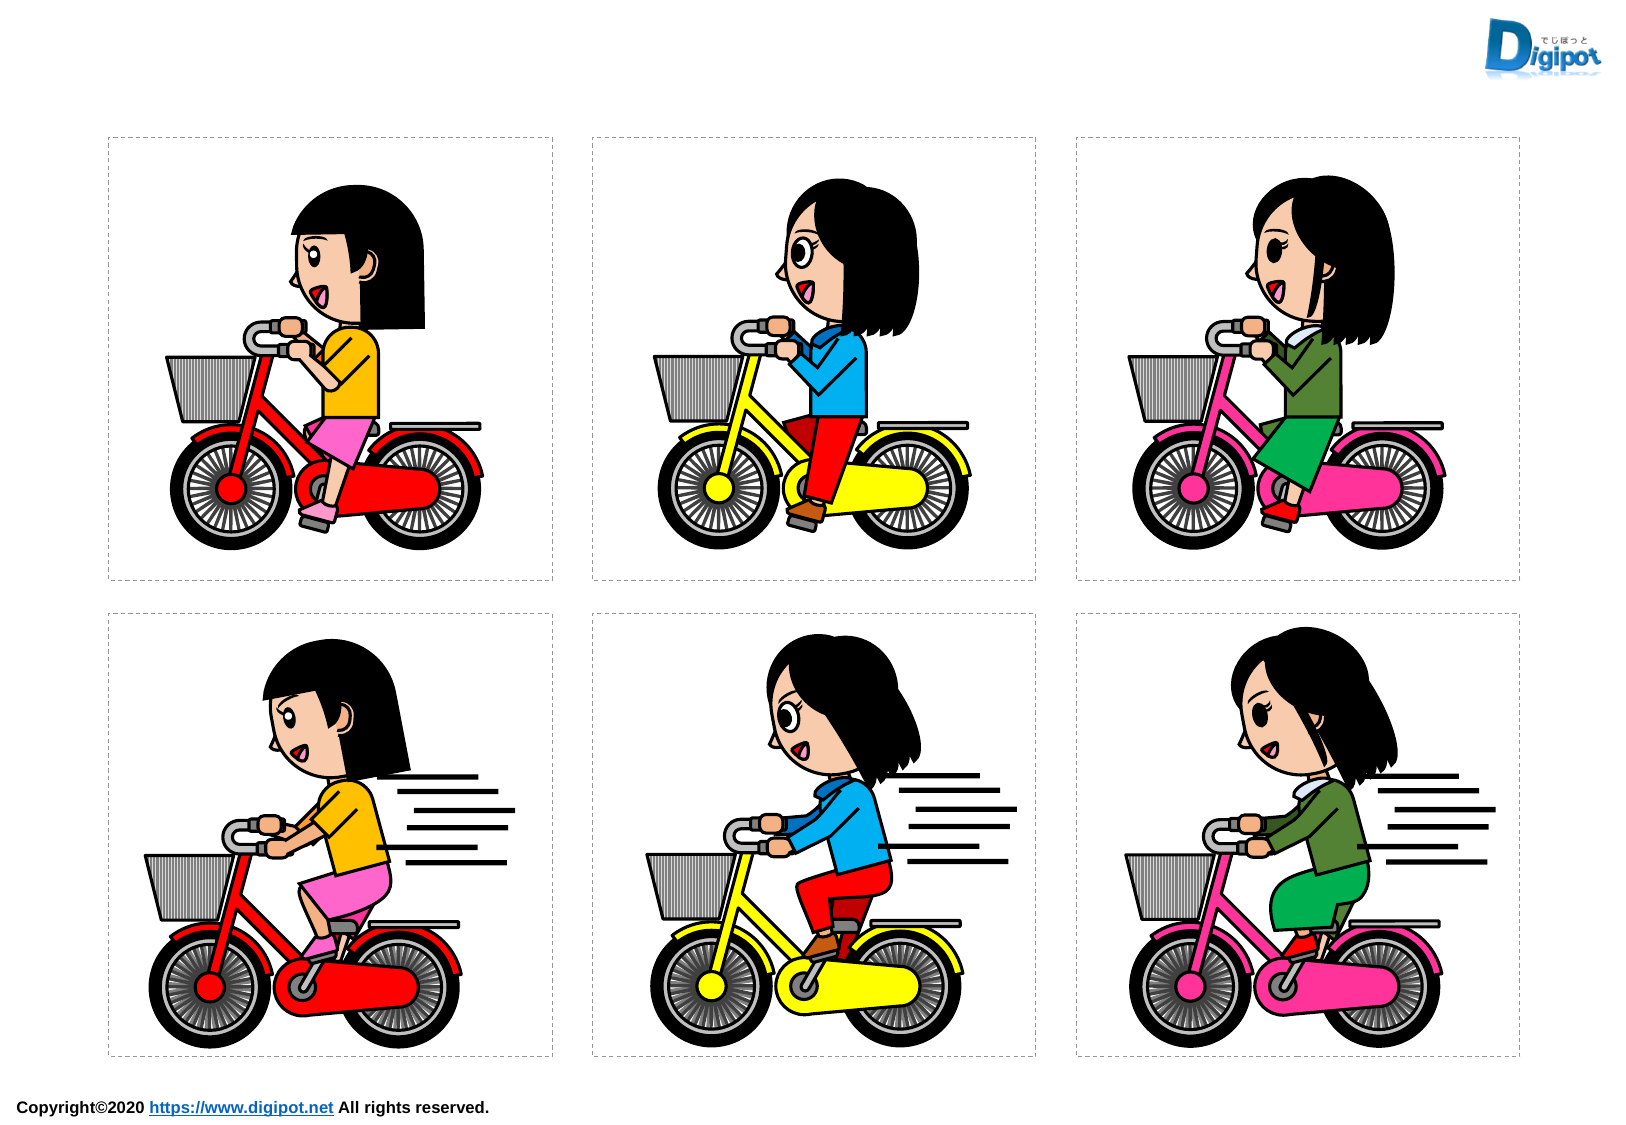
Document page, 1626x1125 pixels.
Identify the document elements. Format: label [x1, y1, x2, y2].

text_box [166, 186, 484, 553]
text_box [1128, 183, 1447, 552]
text_box [646, 633, 1017, 1050]
picture [1485, 18, 1602, 82]
text_box [1125, 635, 1496, 1050]
text_box [654, 181, 972, 552]
text_box [145, 640, 516, 1051]
